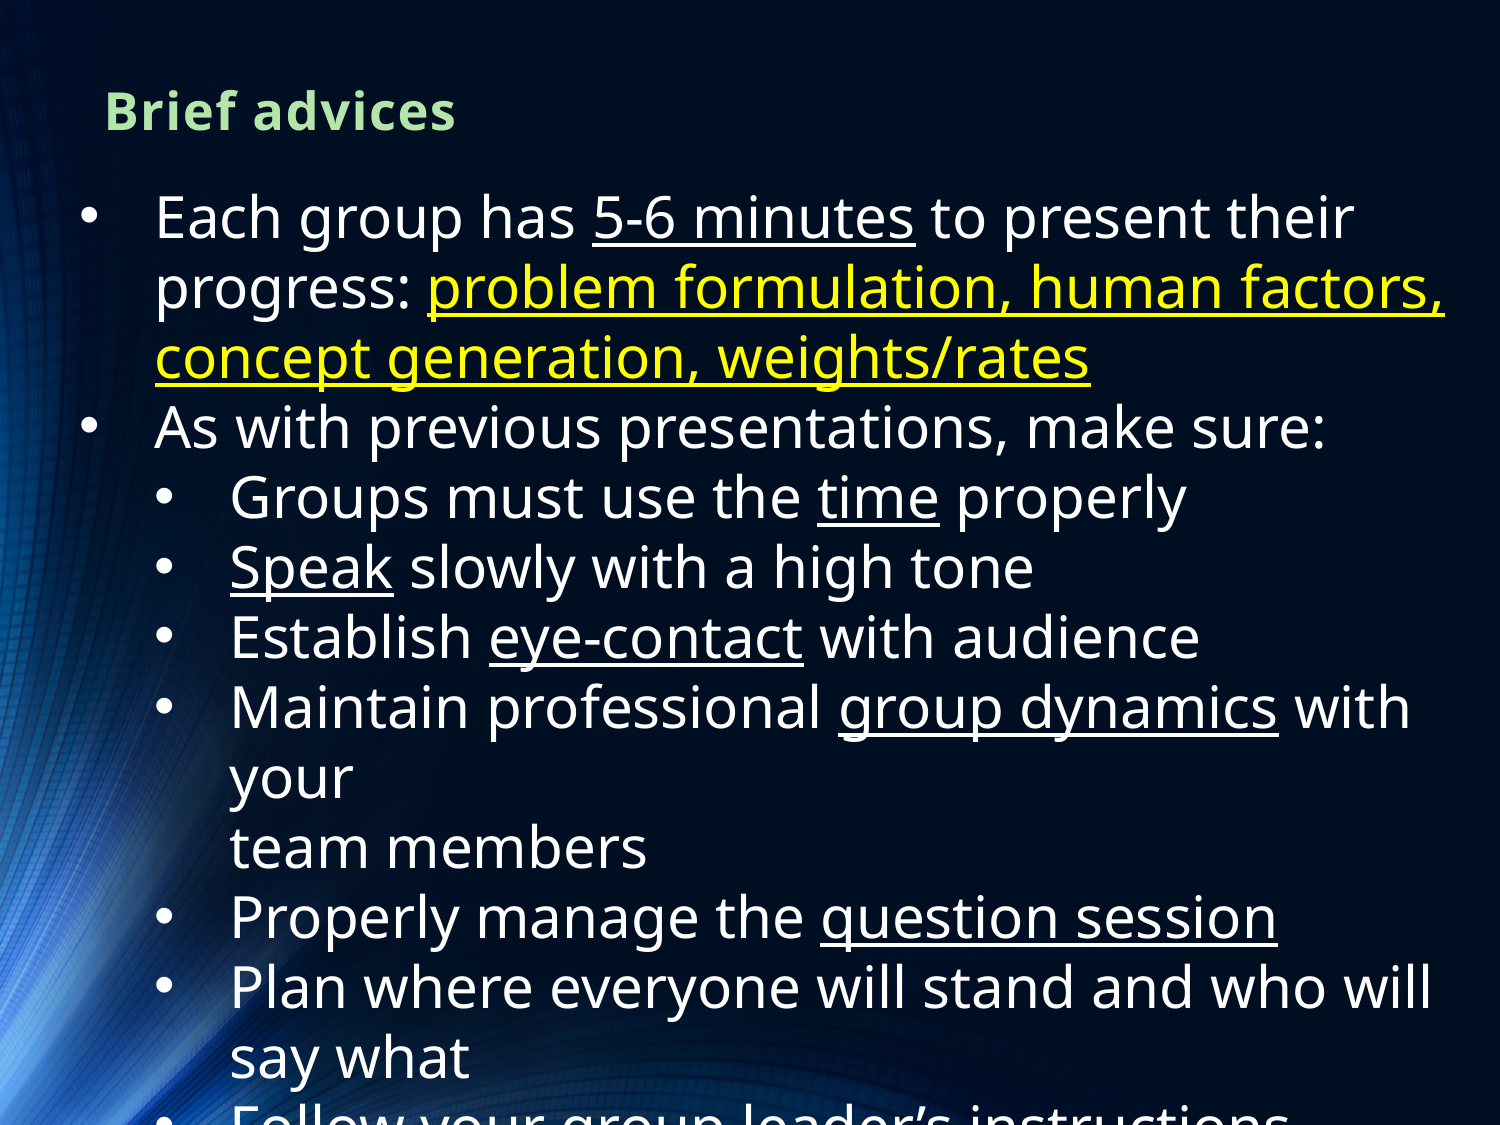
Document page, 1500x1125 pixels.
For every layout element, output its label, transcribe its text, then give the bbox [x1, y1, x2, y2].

picture [0, 0, 1500, 1125]
text_box Each group has 5-6 minutes to present their progress: problem formulation, human factors, concept generation, weights/rates As with previous presentations, make sure: Groups must use the time properly Speak slowly with a high tone Establish eye-contact with audience Maintain professional group dynamics with your team members Properly manage the question session Plan where everyone will stand and who will say what Follow your group leader’s instructions [64, 172, 1500, 1125]
title Brief advices [88, 30, 491, 150]
